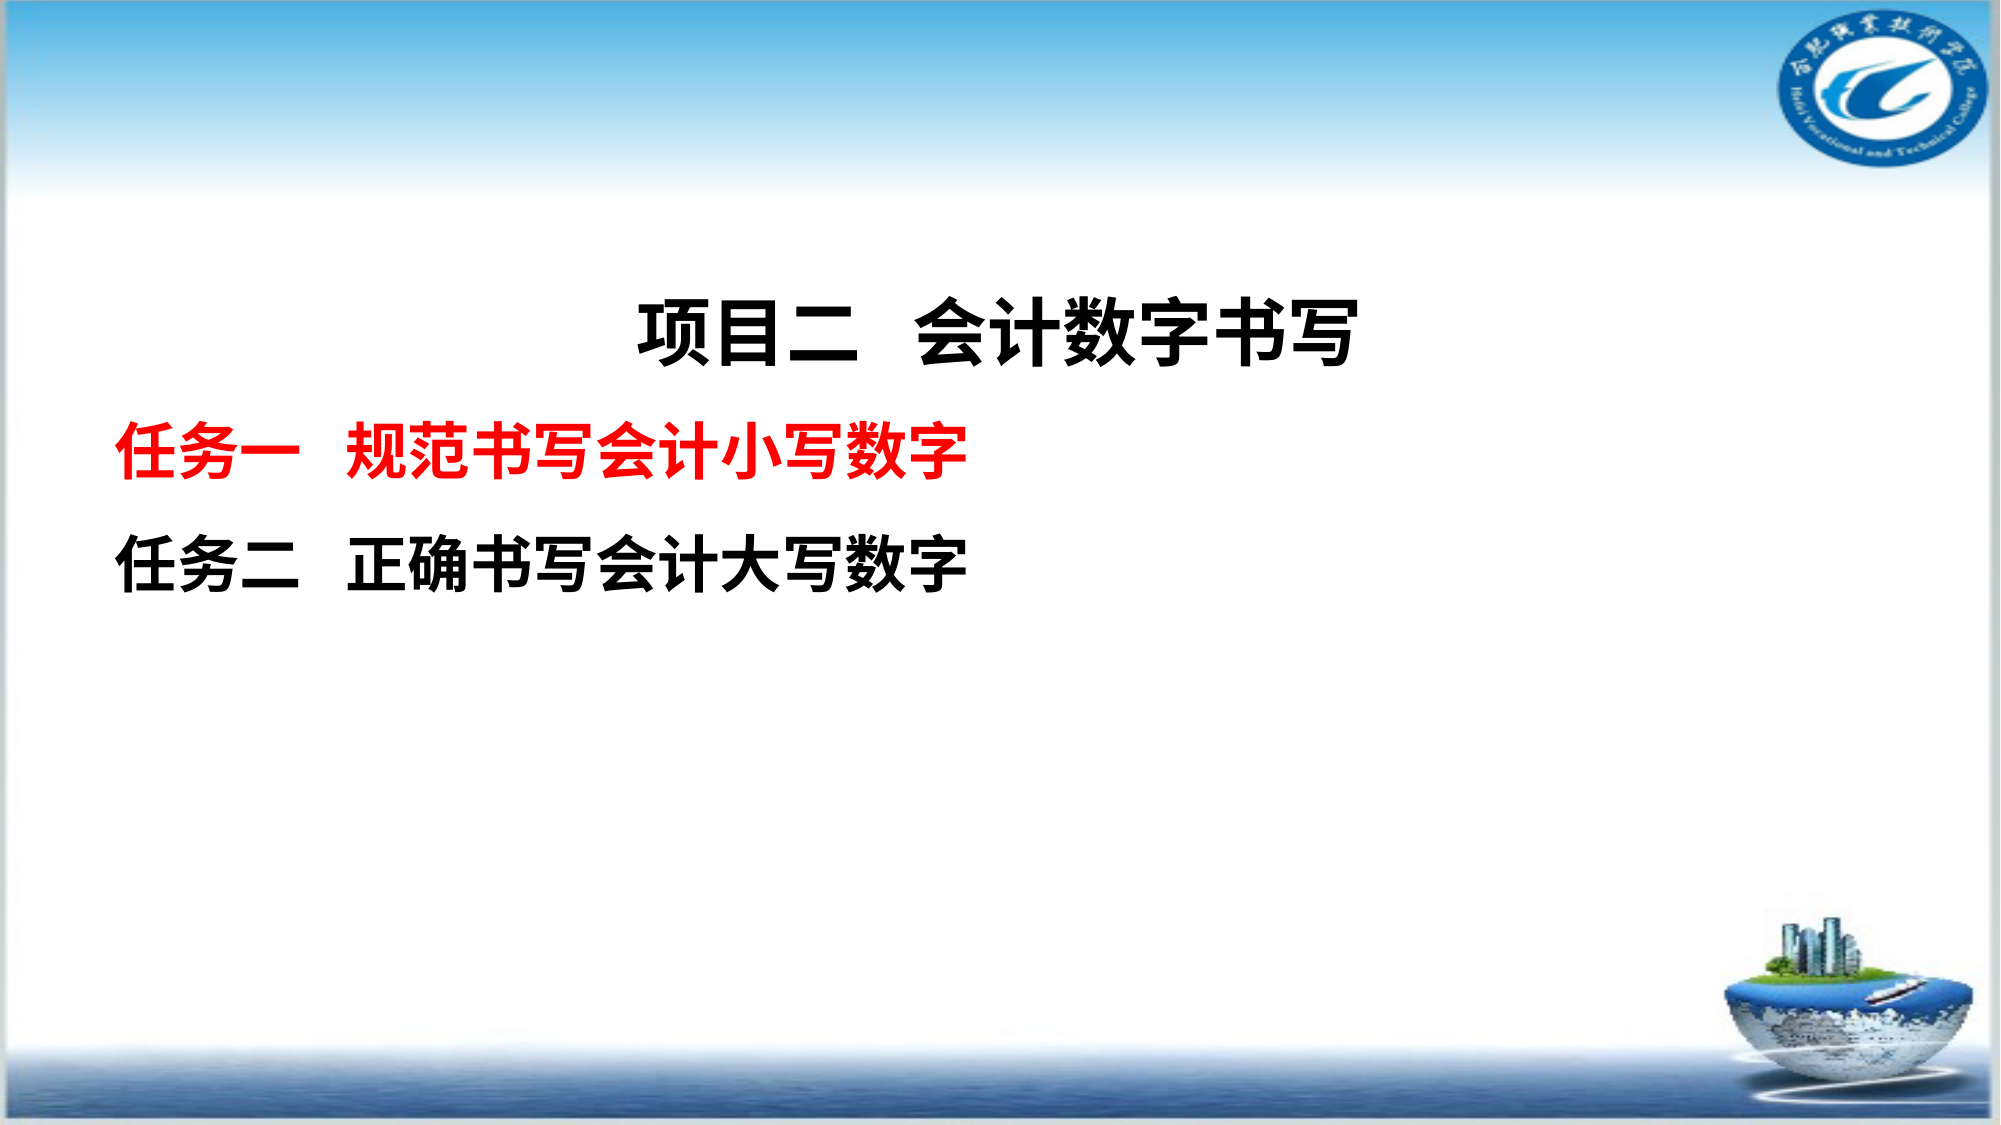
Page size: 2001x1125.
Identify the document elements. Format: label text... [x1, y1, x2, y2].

picture [0, 0, 2001, 1125]
list 项目二 会计数字书写 任务一 规范书写会计小写数字 任务二 正确书写会计大写数字 [99, 232, 1901, 976]
